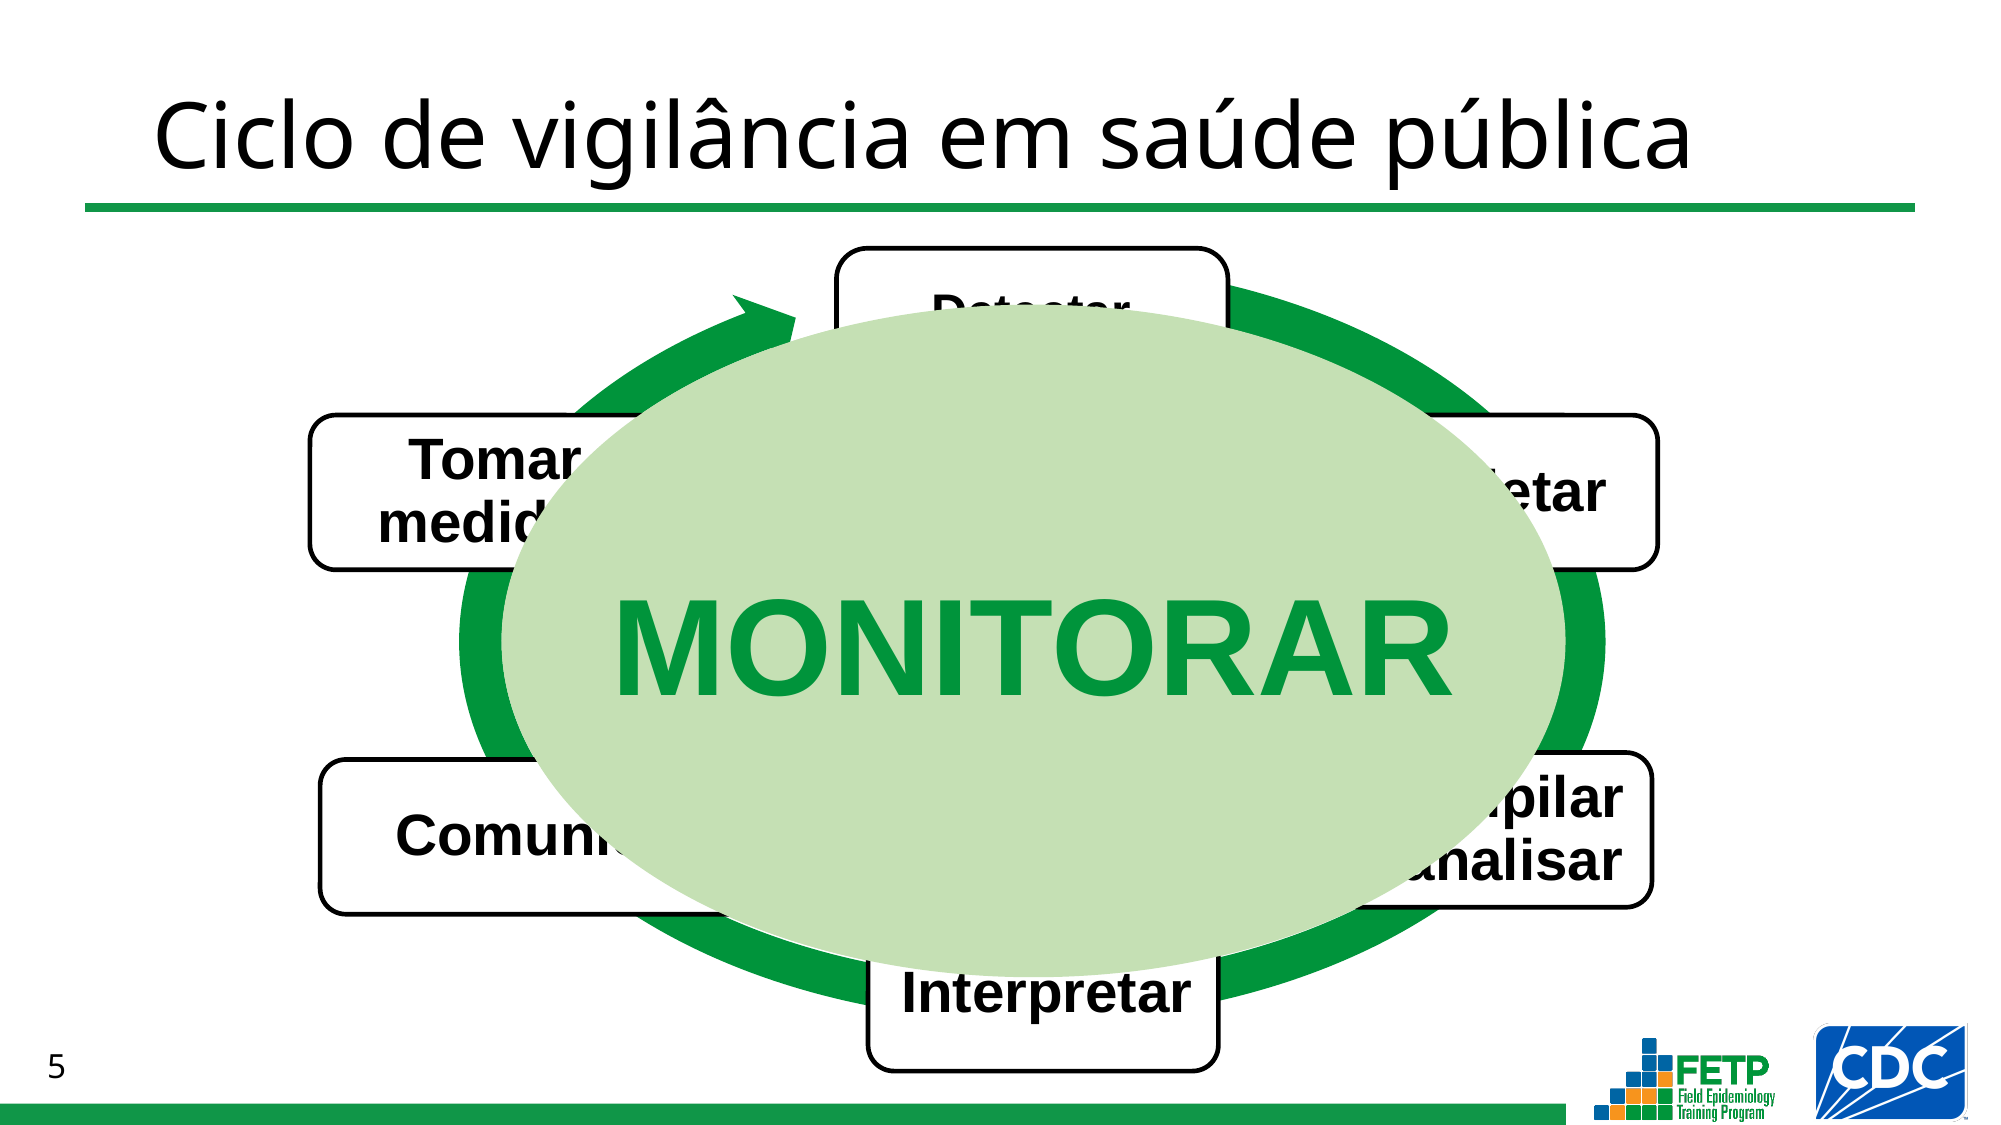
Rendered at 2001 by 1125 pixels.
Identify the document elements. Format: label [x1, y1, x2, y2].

picture [1813, 1023, 1968, 1122]
picture [1594, 1038, 1775, 1122]
text_box [501, 304, 1566, 978]
